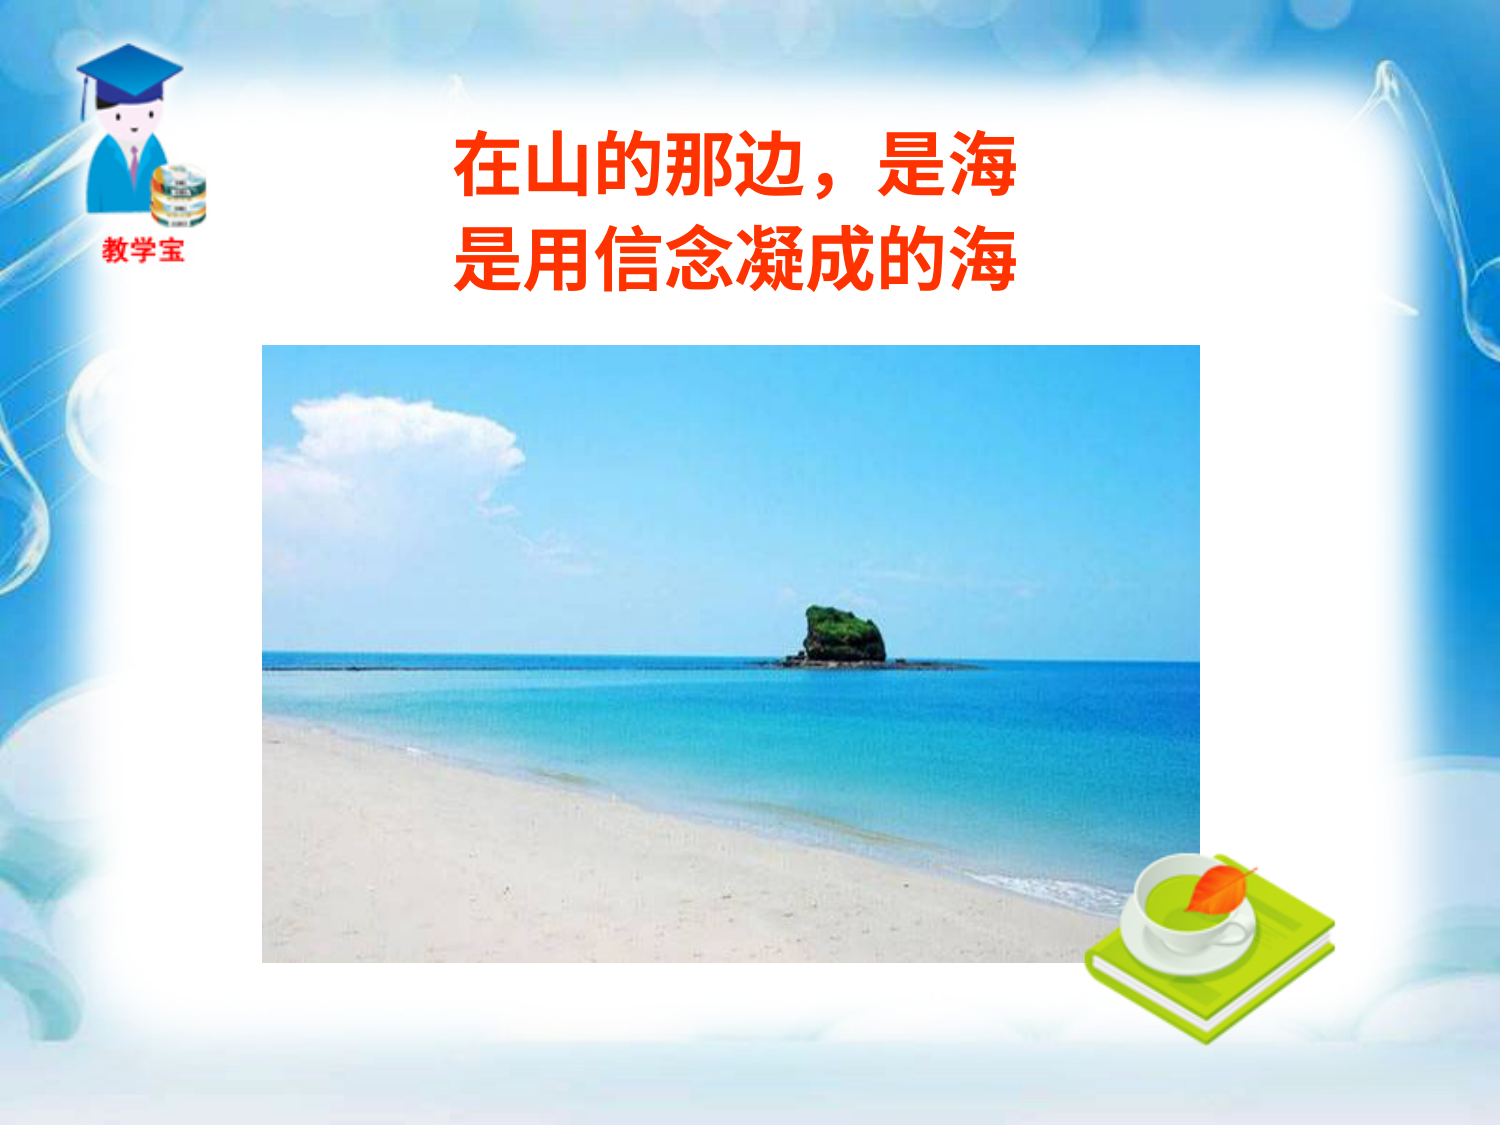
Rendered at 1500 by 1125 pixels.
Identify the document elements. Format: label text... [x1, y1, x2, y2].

text_box 是用信念凝成的海 [437, 207, 1250, 307]
text_box 在山的那边，是海 [437, 112, 1188, 207]
picture [0, 0, 1500, 1125]
